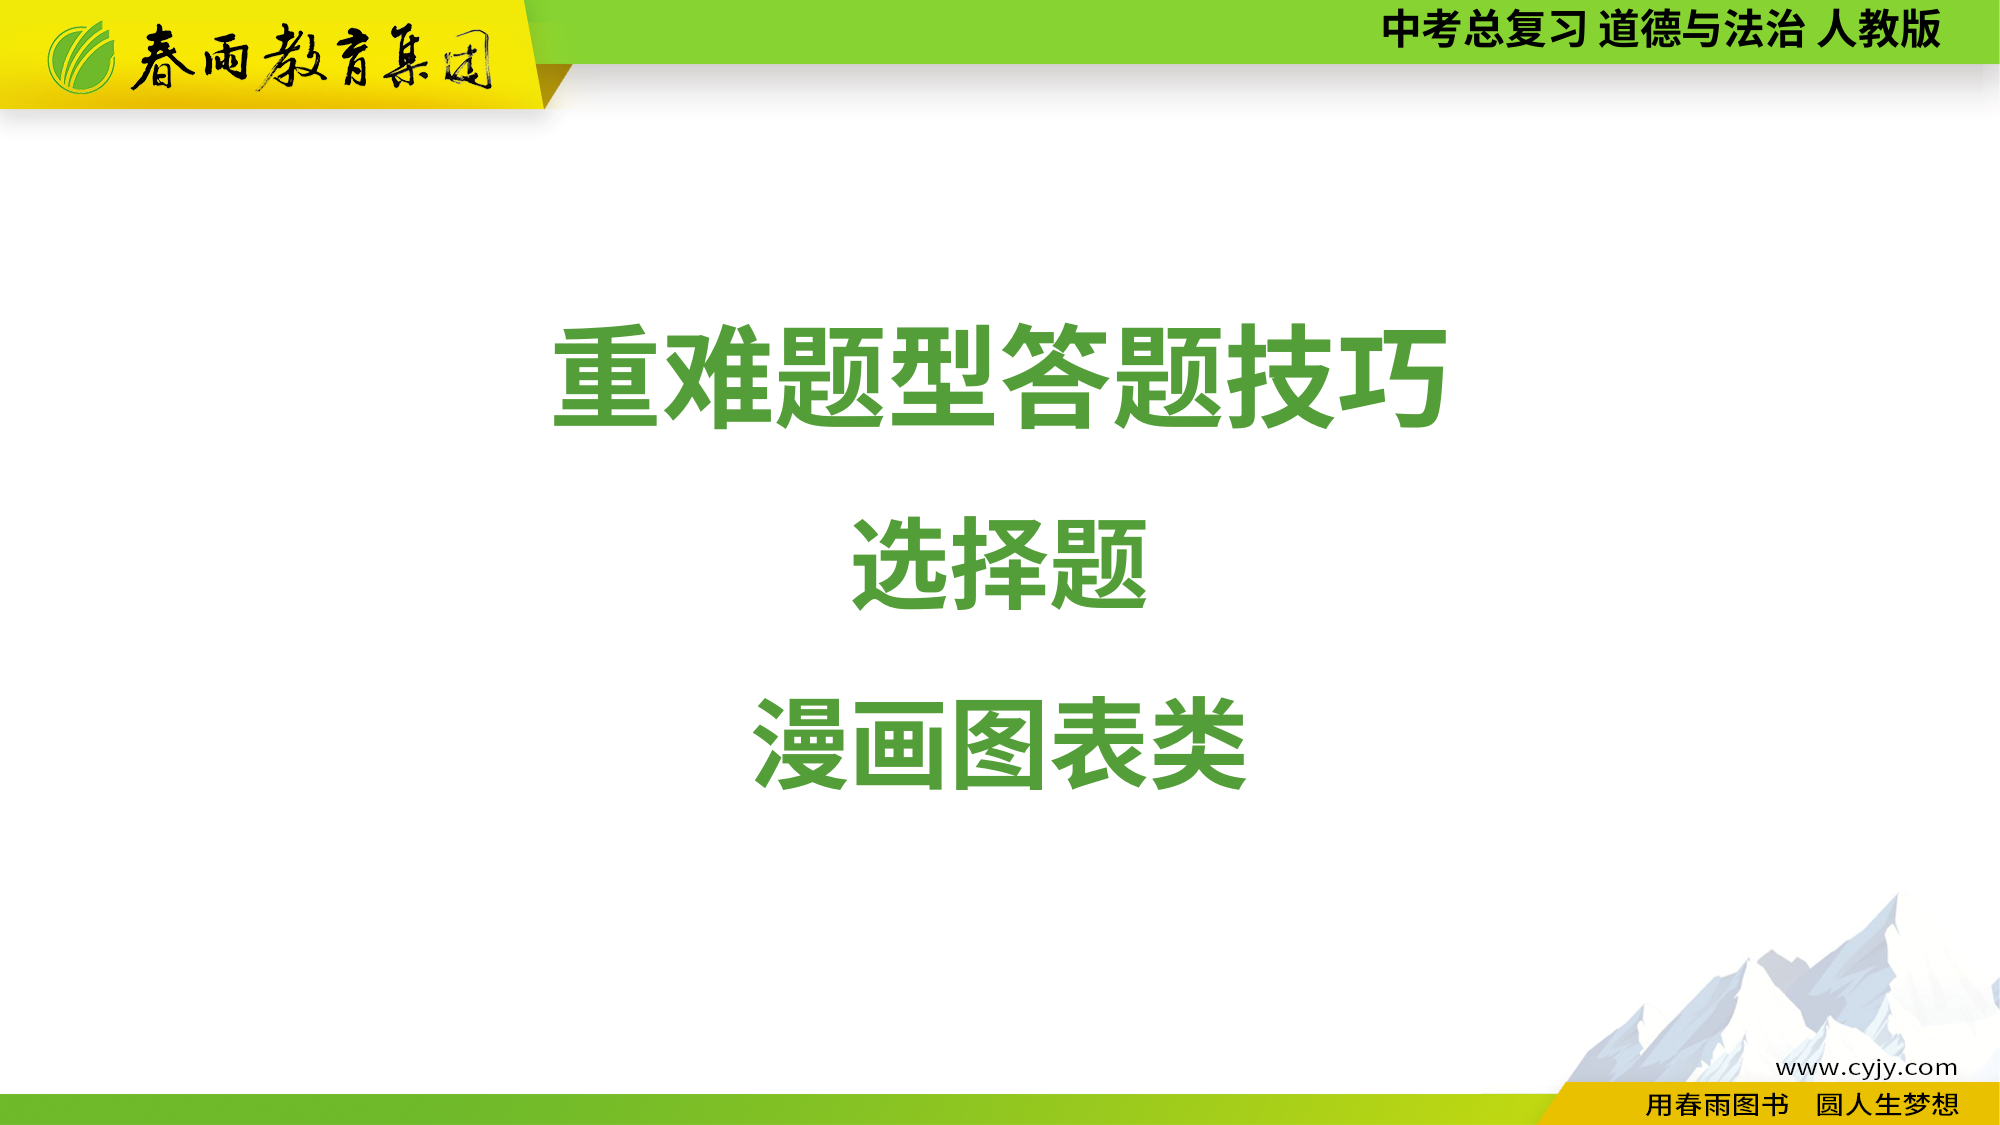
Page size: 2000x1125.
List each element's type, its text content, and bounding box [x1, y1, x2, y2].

picture [0, 0, 2000, 1125]
text_box 重难题型答题技巧 选择题 漫画图表类 [54, 231, 1946, 809]
